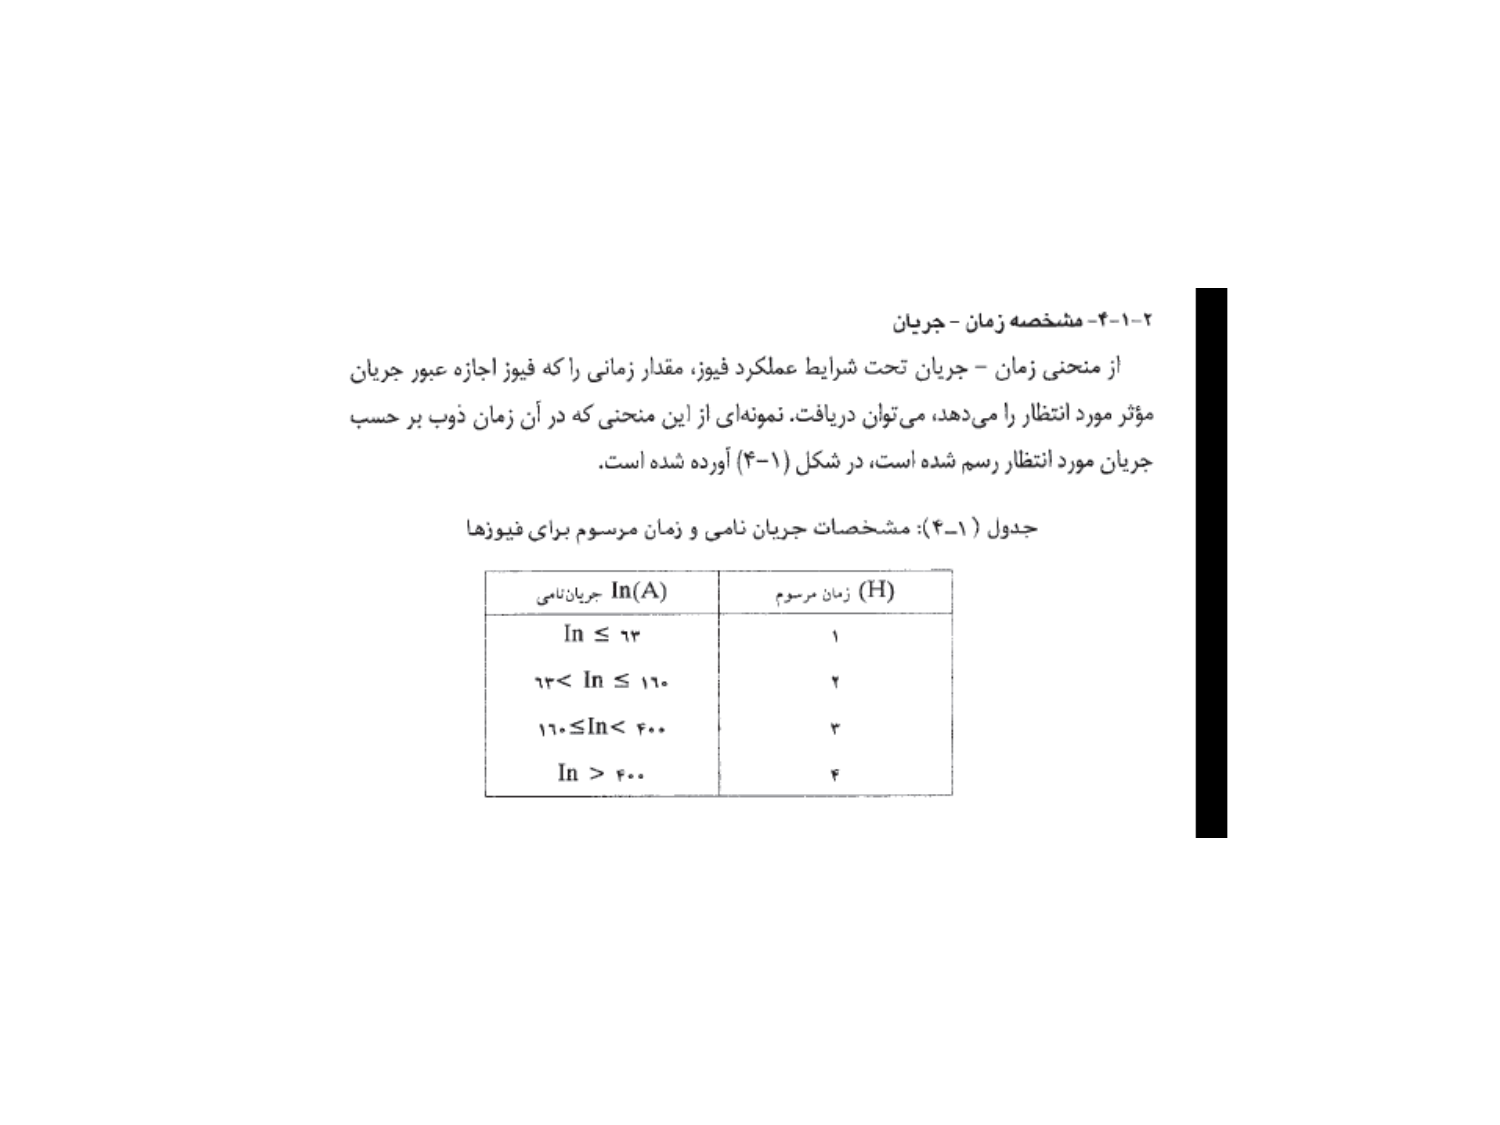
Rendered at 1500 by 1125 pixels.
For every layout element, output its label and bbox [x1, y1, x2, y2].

picture [272, 287, 1228, 839]
